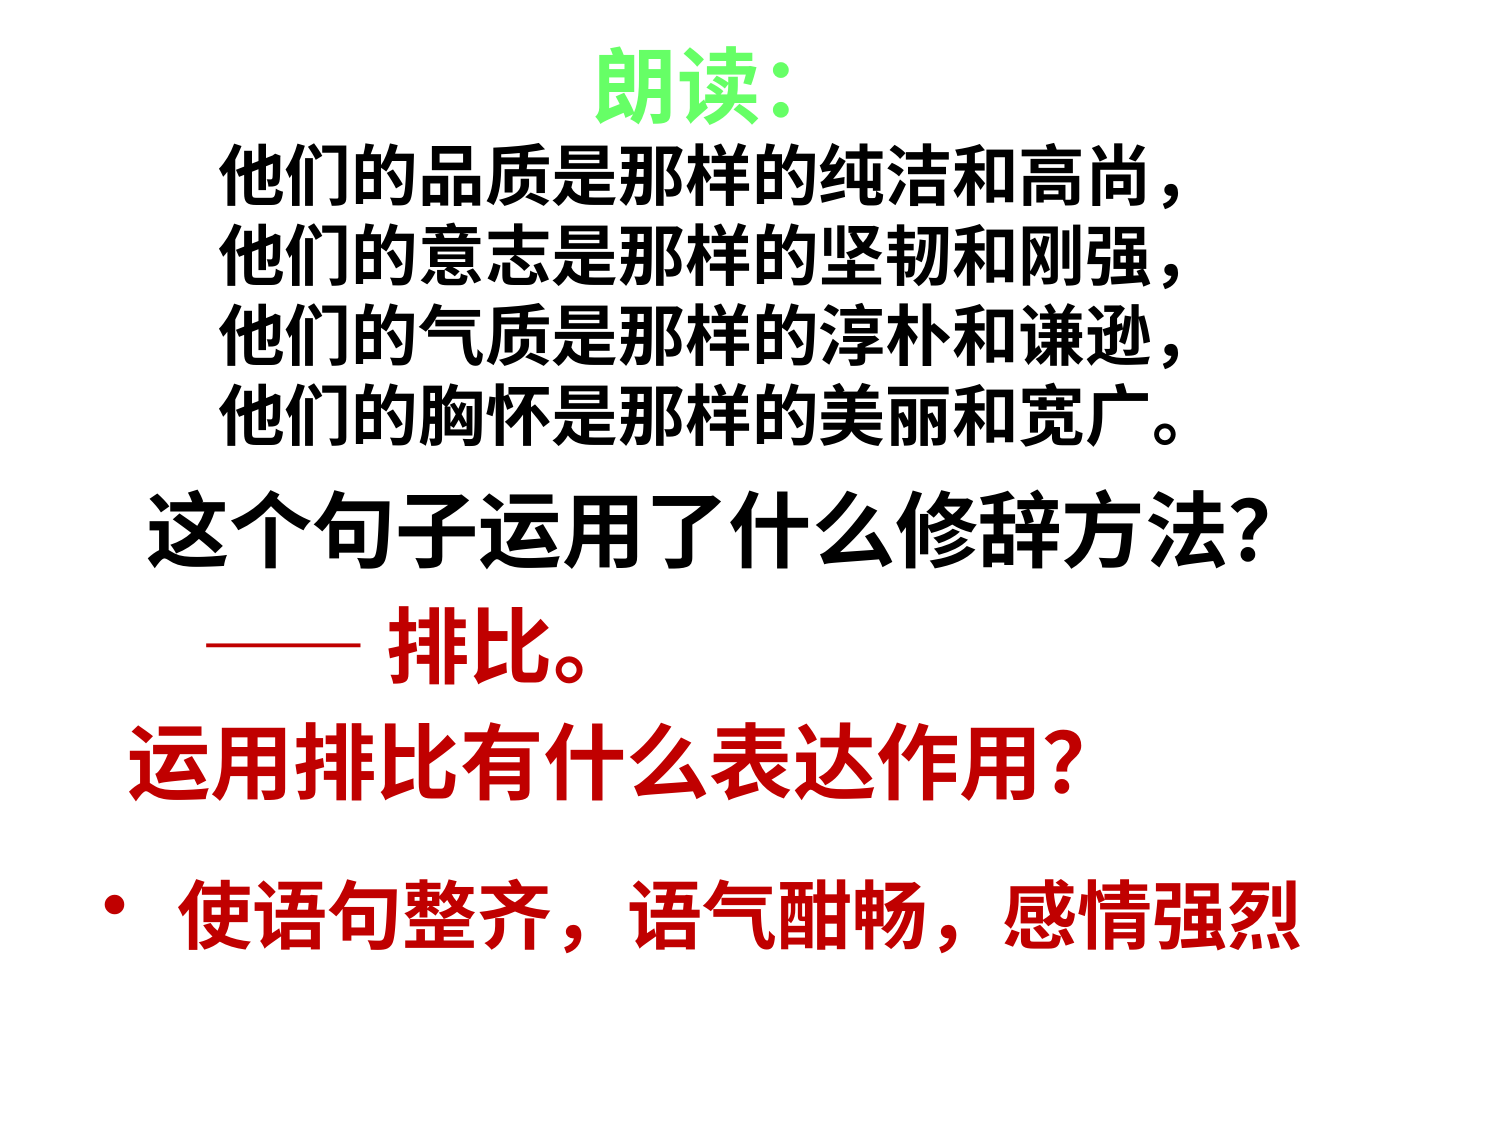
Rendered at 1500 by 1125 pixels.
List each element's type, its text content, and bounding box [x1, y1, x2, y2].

text_box 运用排比有什么表达作用？ [112, 703, 1275, 818]
text_box 这个句子运用了什么修辞方法？ [131, 488, 1357, 586]
text_box ——排比。 [185, 587, 736, 702]
title 朗读： 他们的品质是那样的纯洁和高尚， 他们的意志是那样的坚韧和刚强， 他们的气质是那样的淳朴和谦逊， 他们的胸怀是那样的美丽和宽广。 [80, 0, 1357, 488]
text_box 使语句整齐，语气酣畅，感情强烈 [87, 861, 1350, 967]
